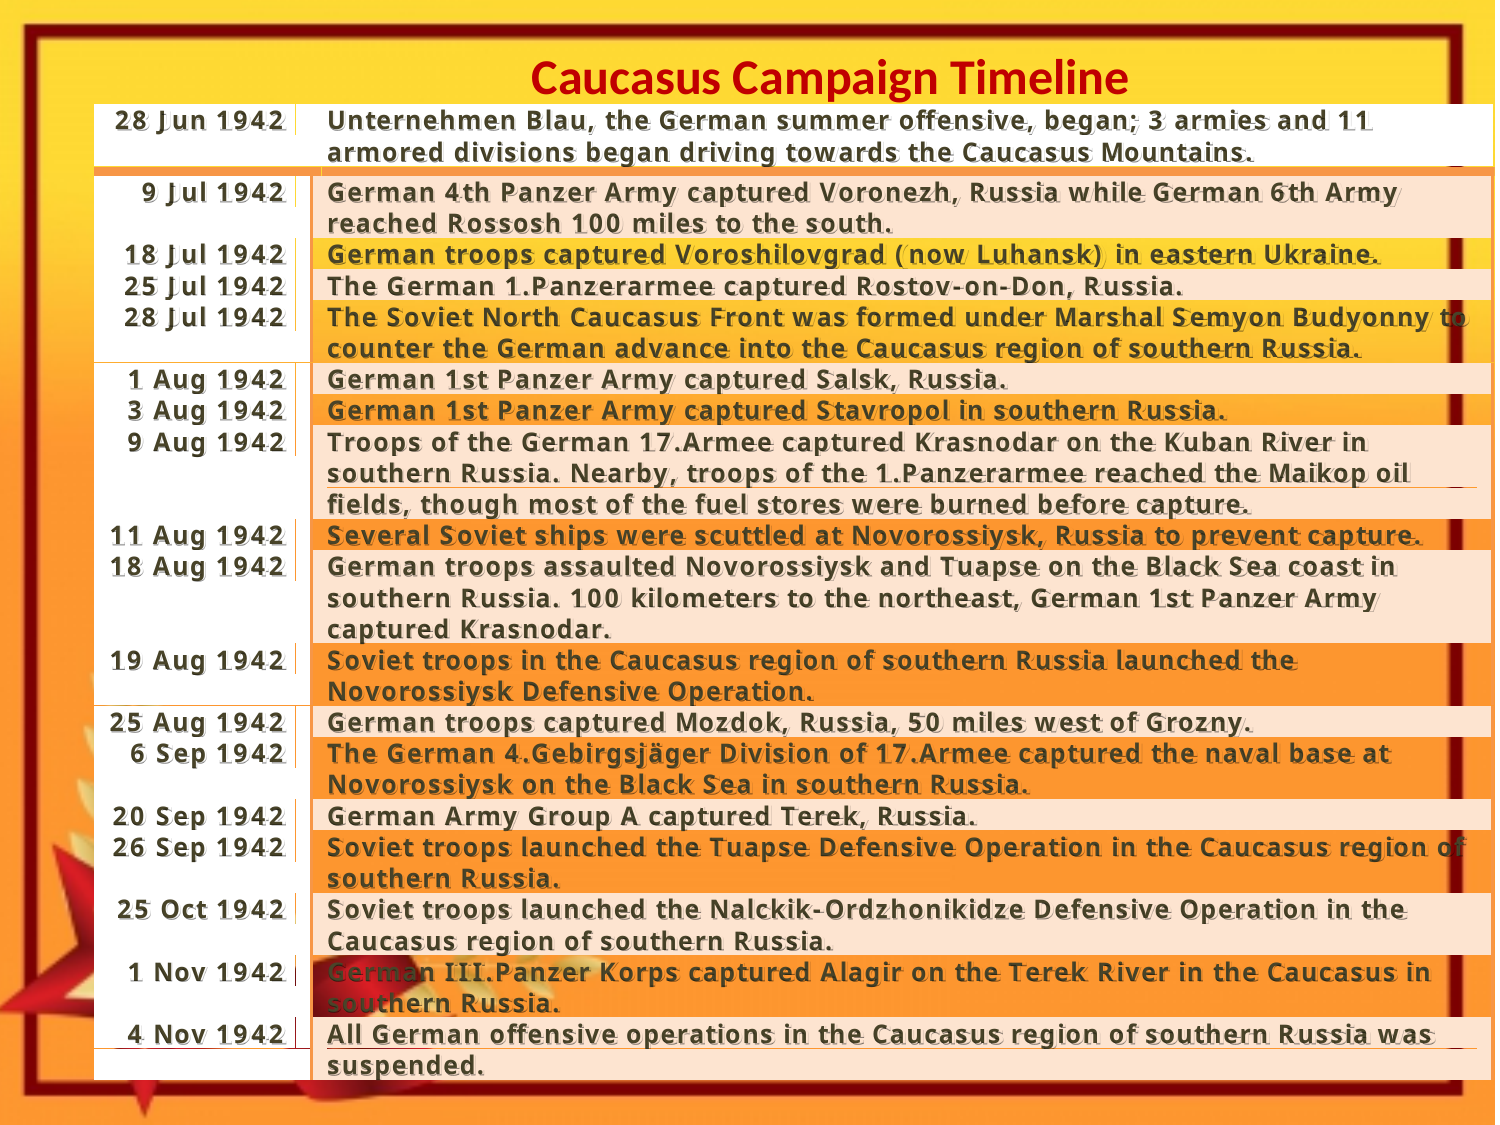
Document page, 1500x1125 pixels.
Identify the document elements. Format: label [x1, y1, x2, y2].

picture [91, 103, 1495, 1125]
list [0, 0, 1495, 1125]
